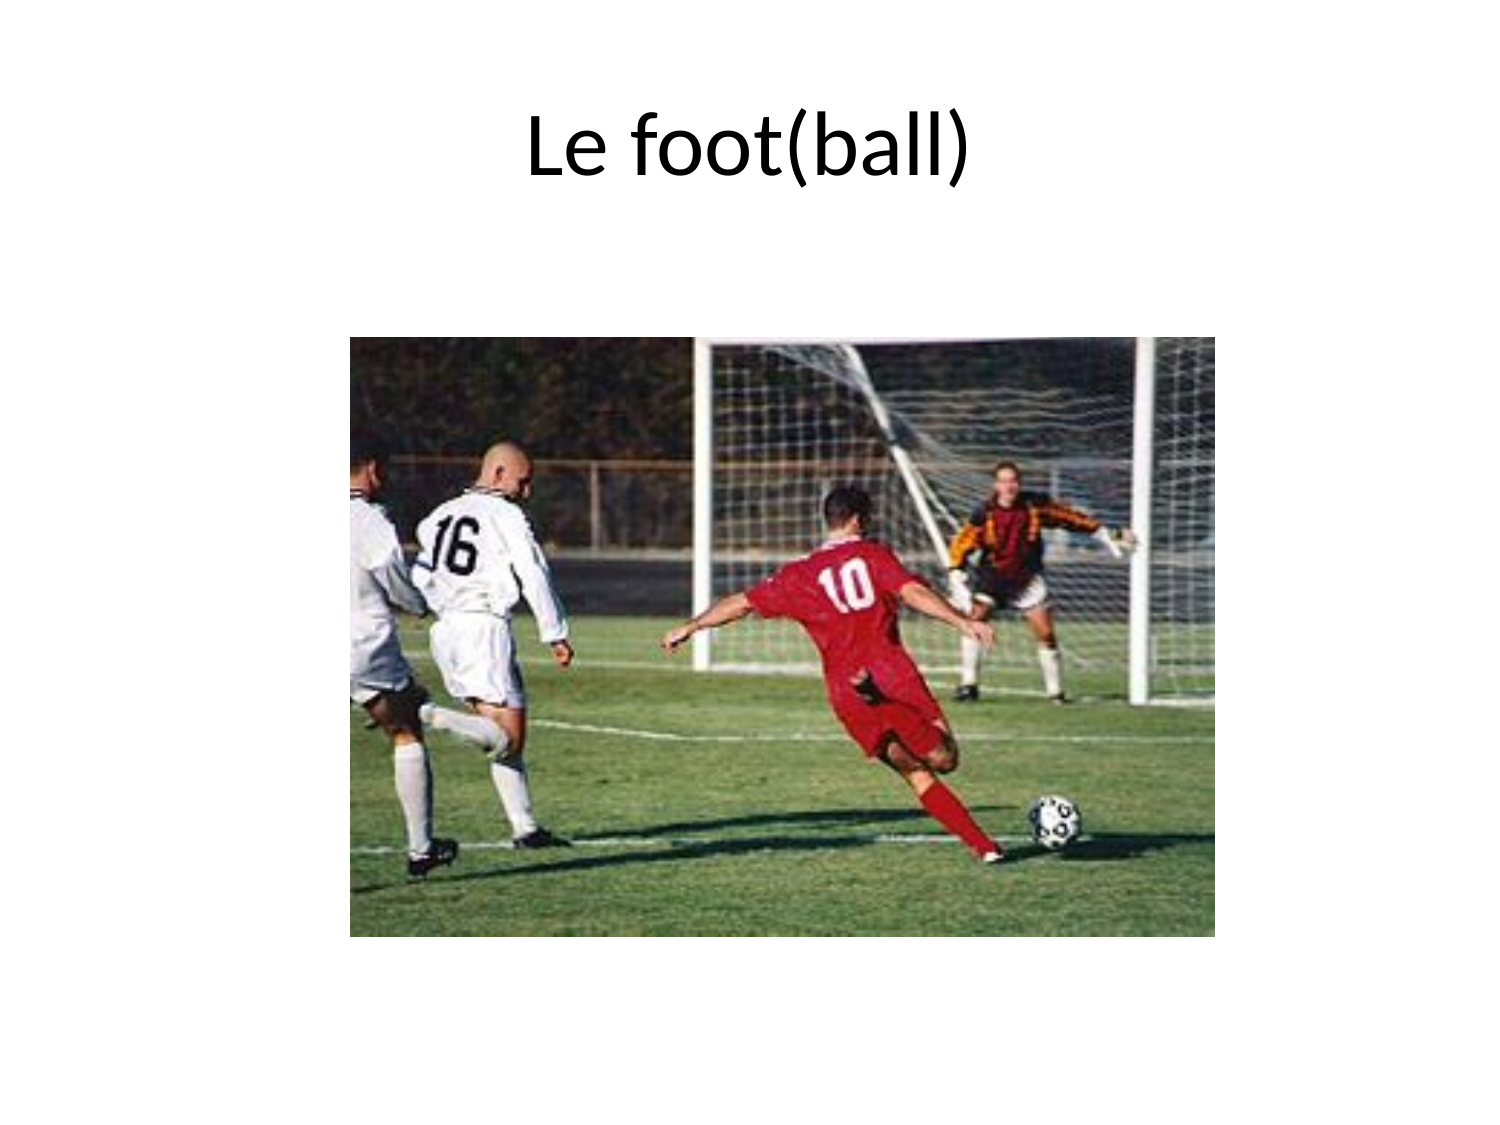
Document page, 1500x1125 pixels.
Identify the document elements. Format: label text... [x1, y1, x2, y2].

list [349, 337, 1215, 937]
title Le foot(ball) [75, 45, 1425, 233]
